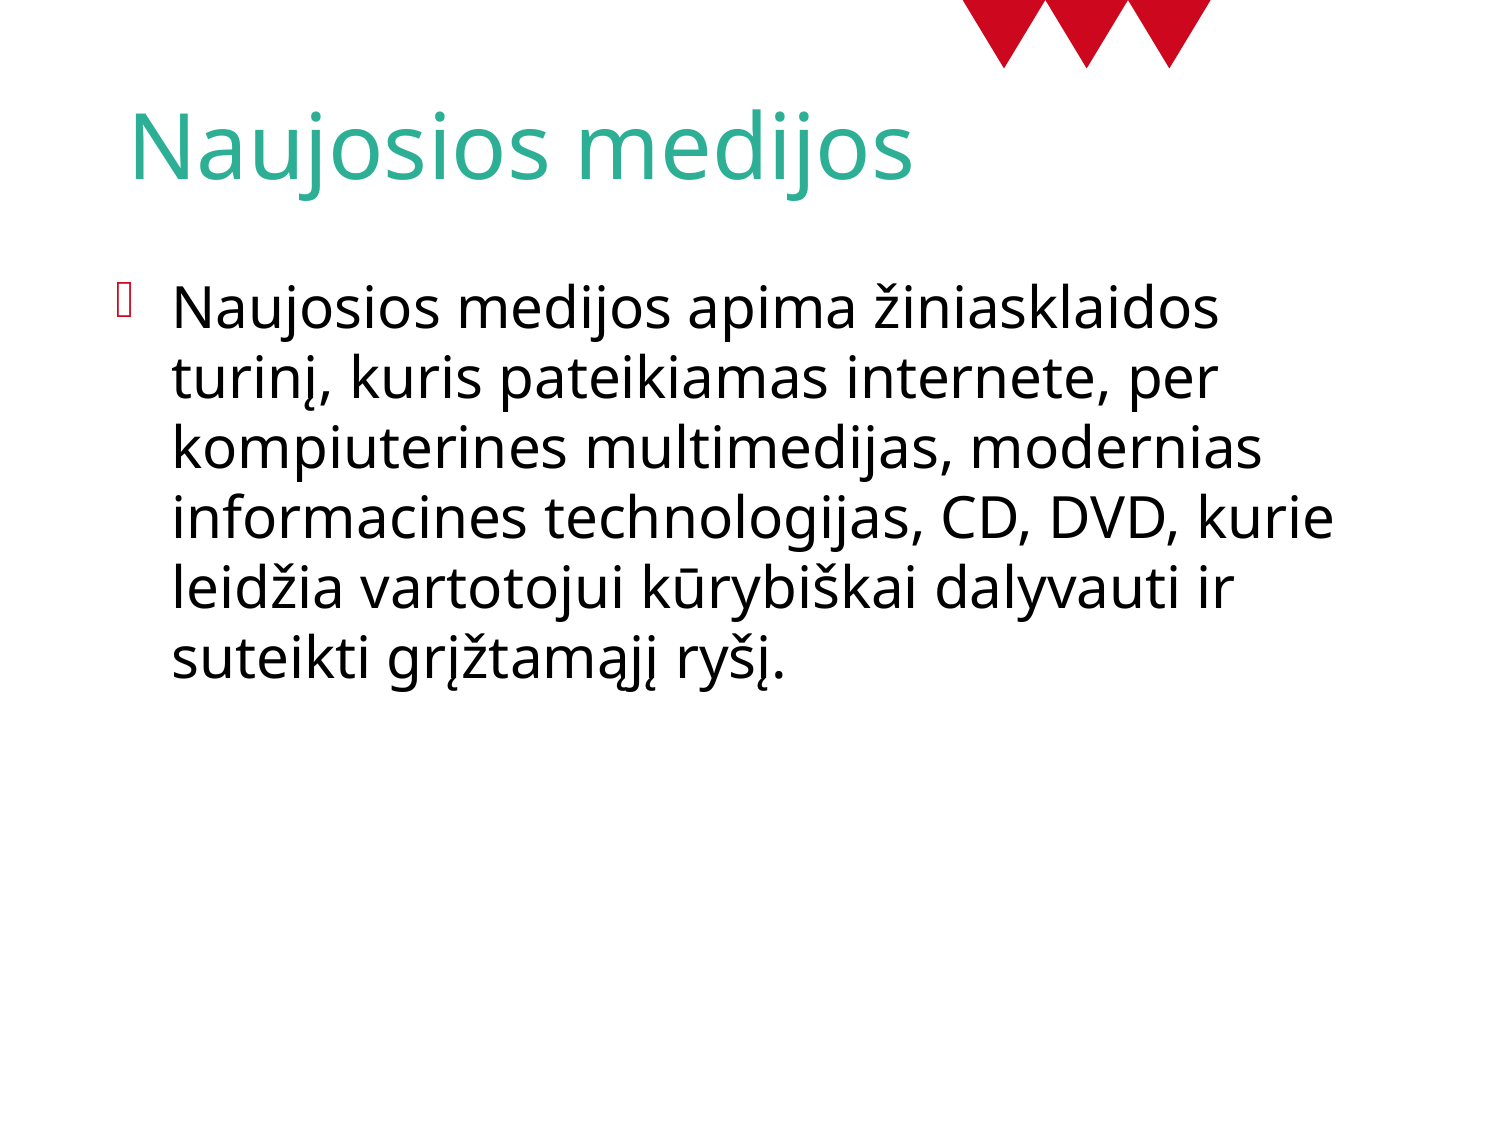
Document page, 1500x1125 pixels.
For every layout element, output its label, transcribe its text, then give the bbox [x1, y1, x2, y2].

list Naujosios medijos apima žiniasklaidos turinį, kuris pateikiamas internete, per kompiuterines multimedijas, modernias informacines technologijas, CD, DVD, kurie leidžia vartotojui kūrybiškai dalyvauti ir suteikti grįžtamąjį ryšį. [100, 262, 1400, 1012]
title Naujosios medijos [112, 66, 1388, 220]
